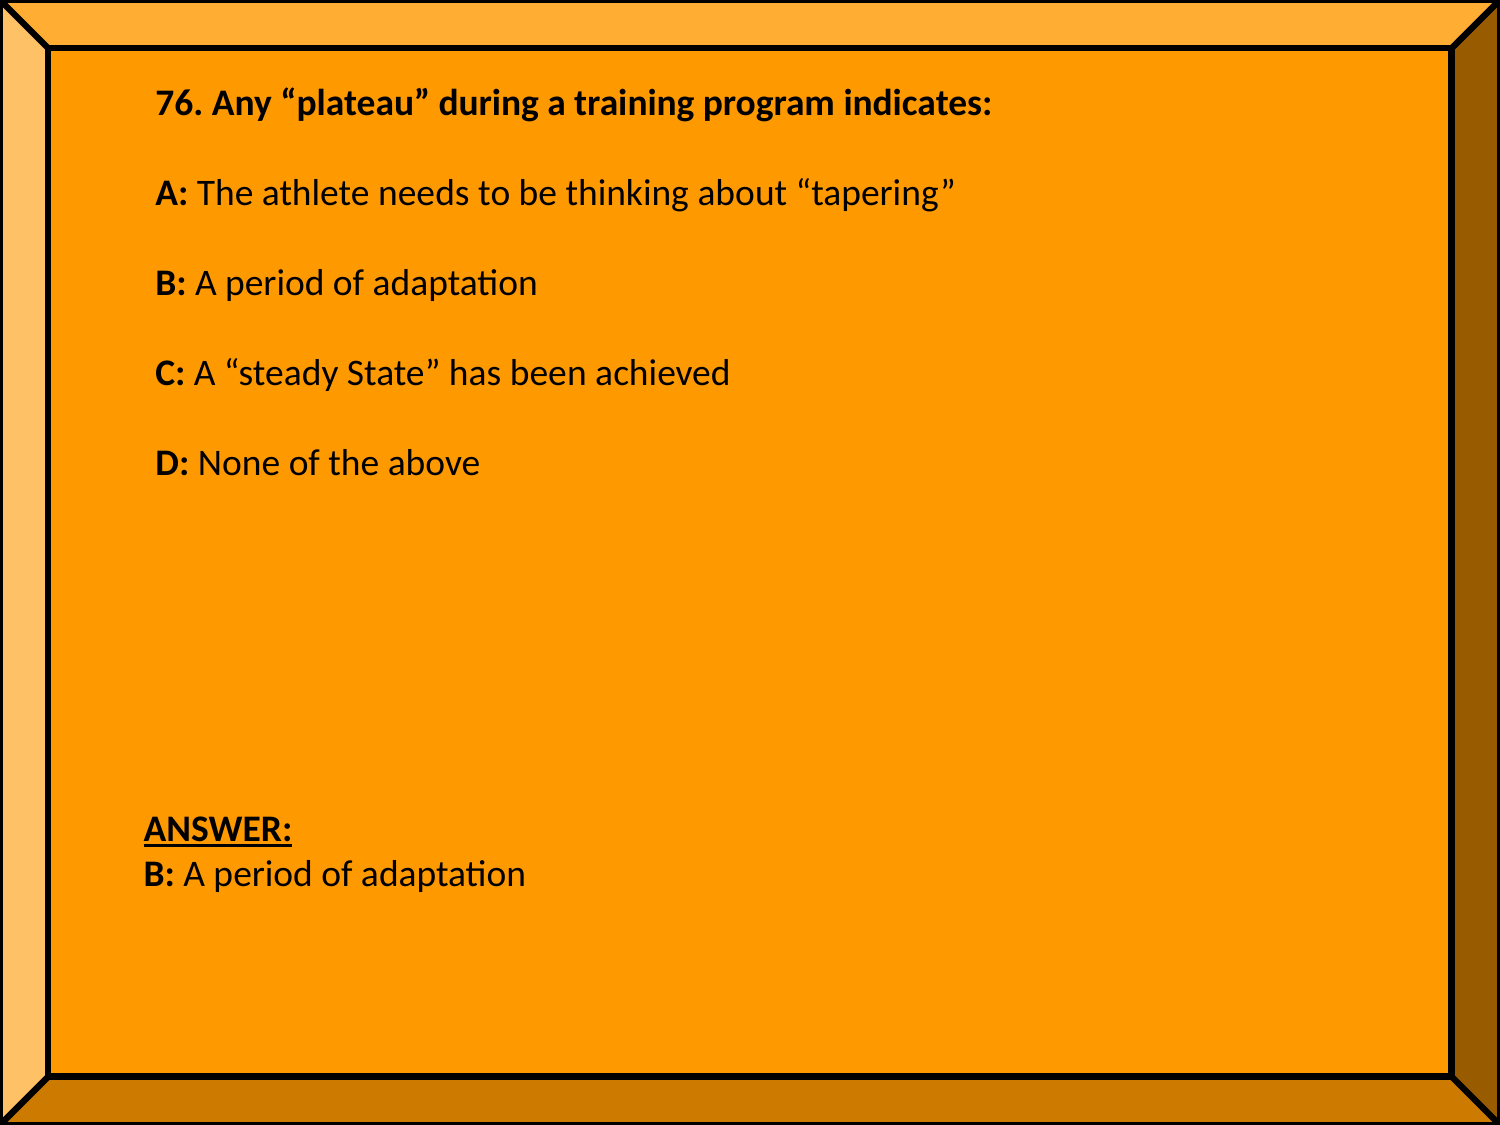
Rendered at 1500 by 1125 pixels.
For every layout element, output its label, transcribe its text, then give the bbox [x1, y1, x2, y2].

text_box ANSWER: B: A period of adaptation [128, 796, 1383, 947]
text_box 76. Any “plateau” during a training program indicates: A: The athlete needs to be thinking about “tapering” B: A period of adaptation C: A “steady State” has been achieved D: None of the above [140, 70, 1371, 535]
